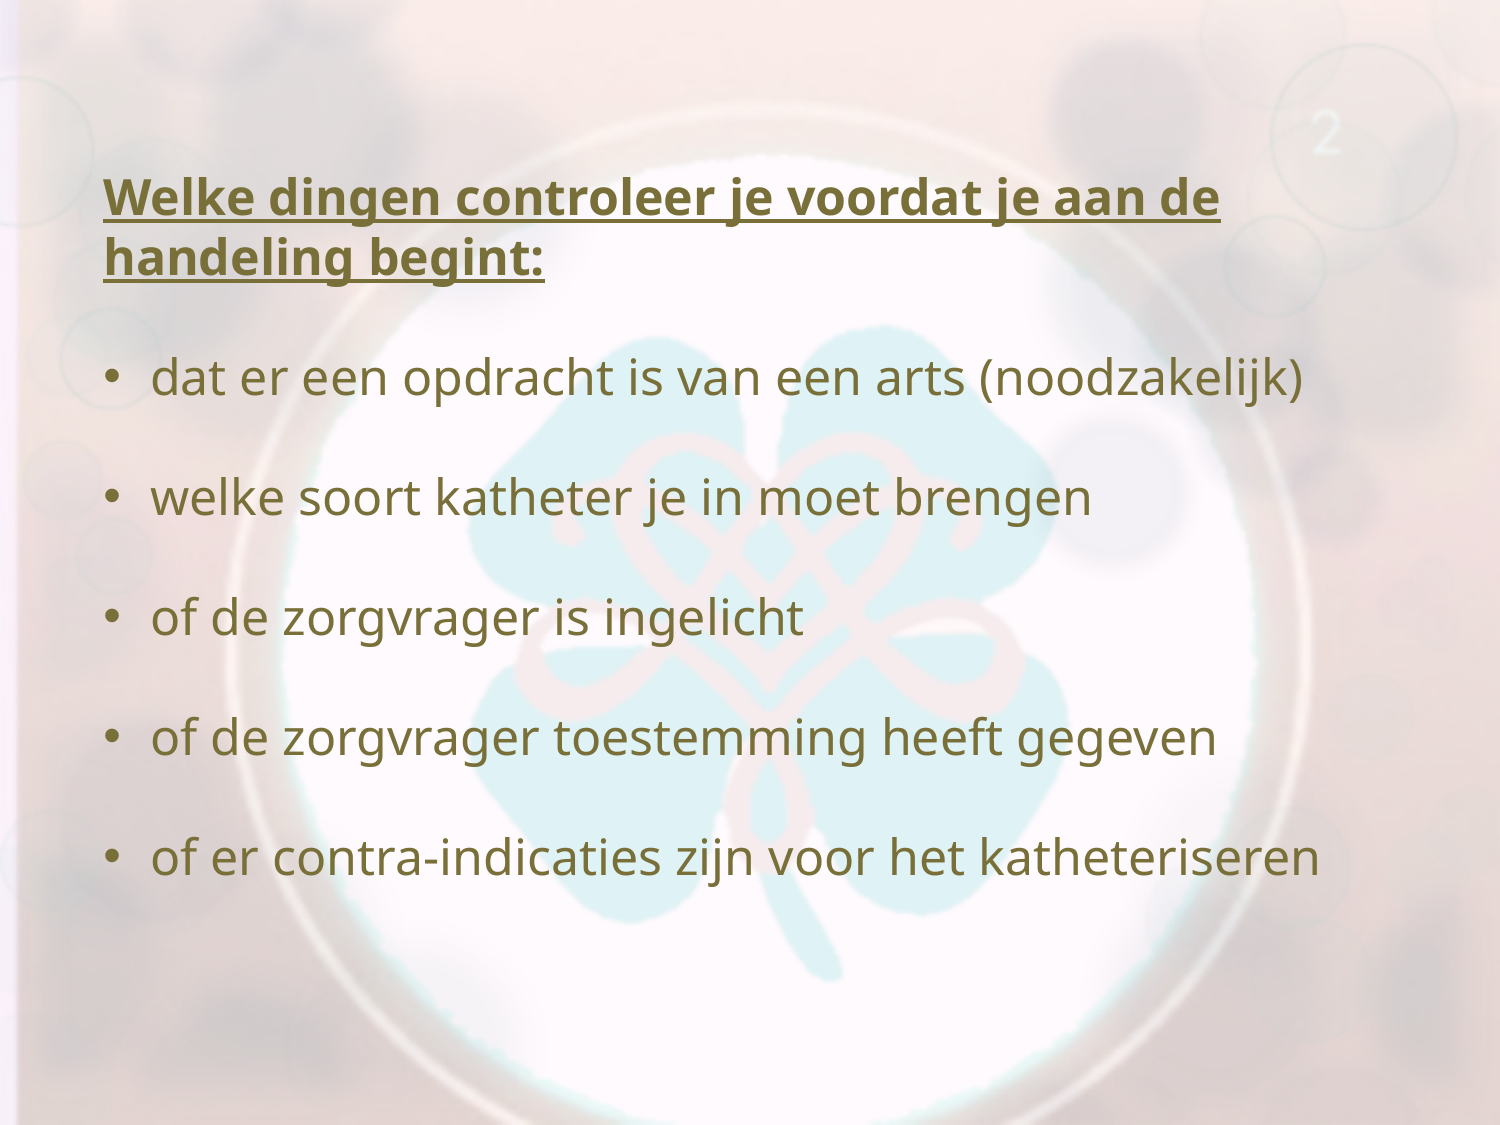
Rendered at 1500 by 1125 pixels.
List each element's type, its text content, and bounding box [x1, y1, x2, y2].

picture [0, 0, 1500, 1125]
text_box Welke dingen controleer je voordat je aan de handeling begint: dat er een opdracht is van een arts (noodzakelijk) welke soort katheter je in moet brengen of de zorgvrager is ingelicht of de zorgvrager toestemming heeft gegeven of er contra-indicaties zijn voor het katheteriseren [88, 157, 1441, 893]
